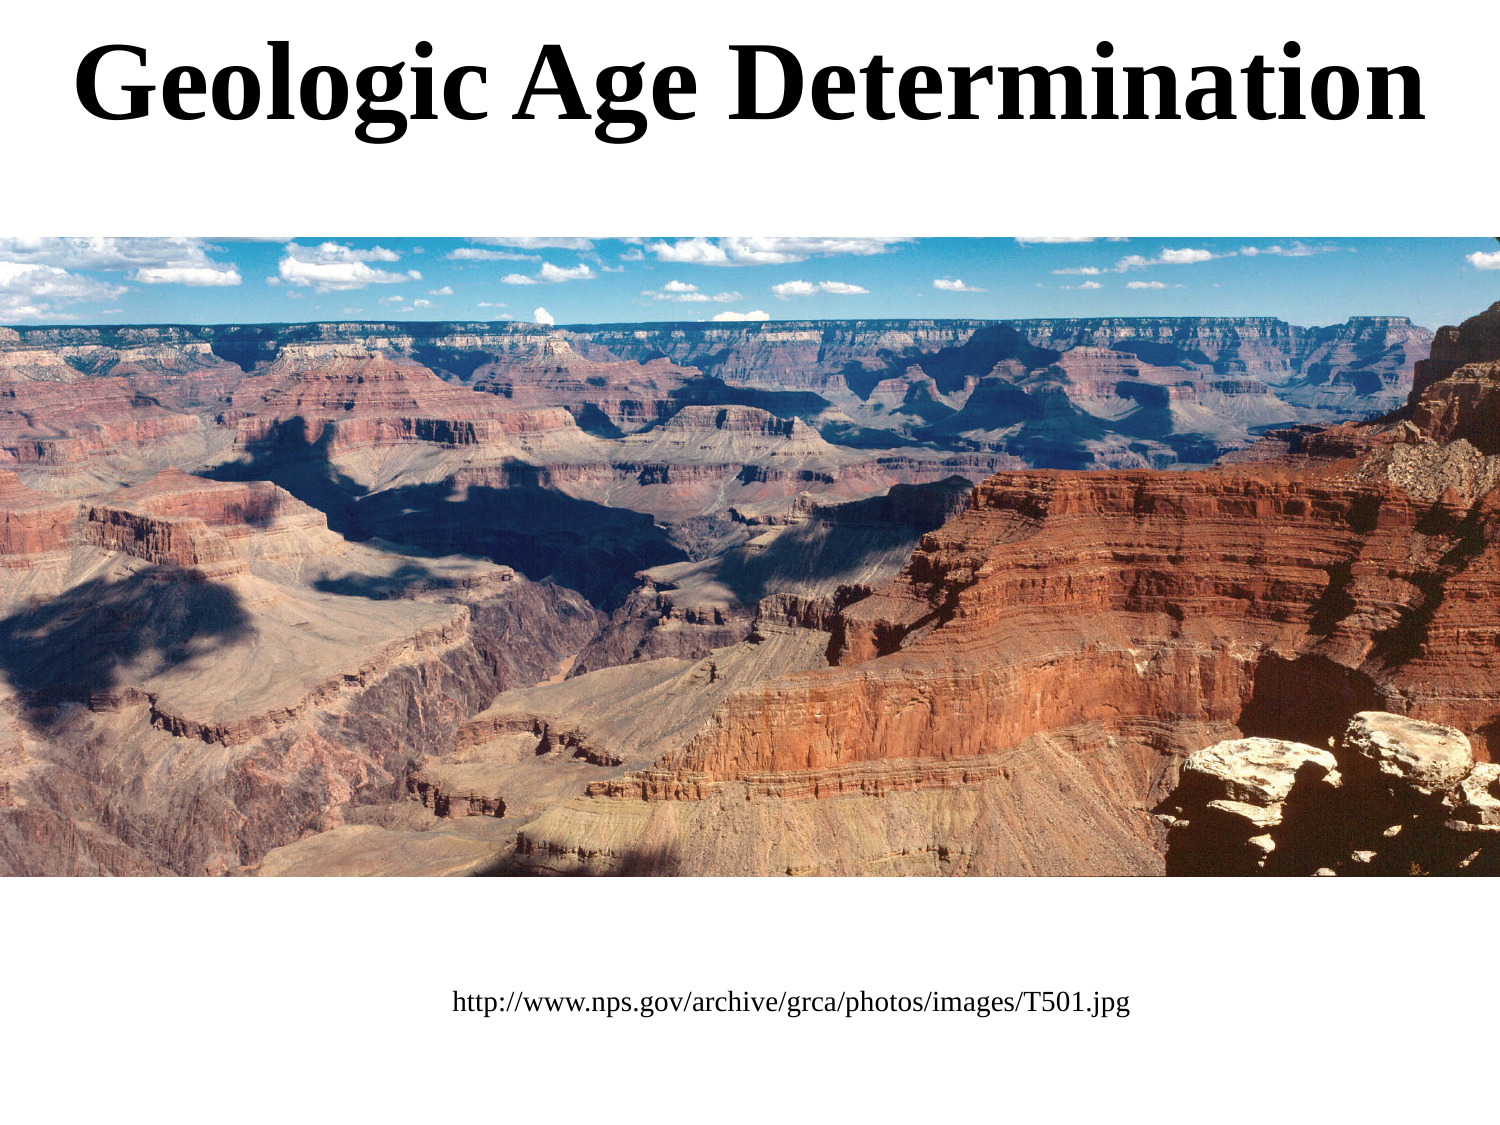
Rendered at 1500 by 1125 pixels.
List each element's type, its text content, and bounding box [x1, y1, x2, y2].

text_box Geologic Age Determination [0, 0, 1500, 150]
picture [0, 237, 1500, 878]
text_box http://www.nps.gov/archive/grca/photos/images/T501.jpg [437, 974, 1163, 1025]
